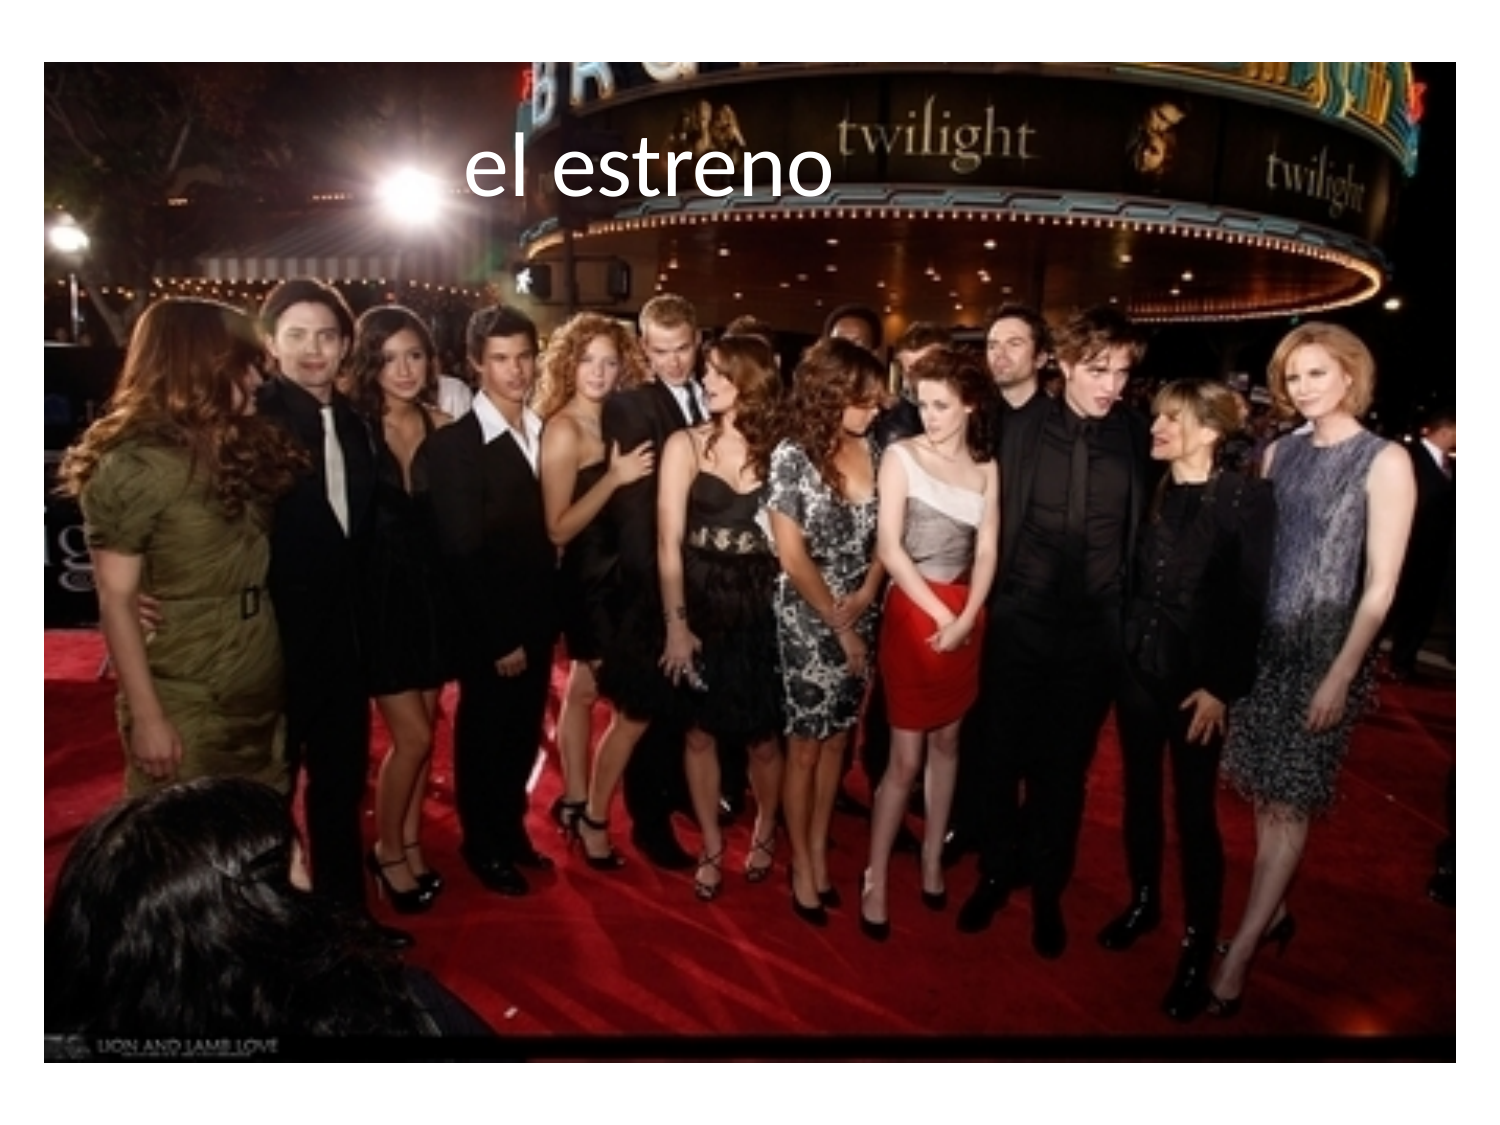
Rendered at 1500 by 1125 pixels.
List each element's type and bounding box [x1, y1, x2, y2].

picture [44, 62, 1456, 1063]
